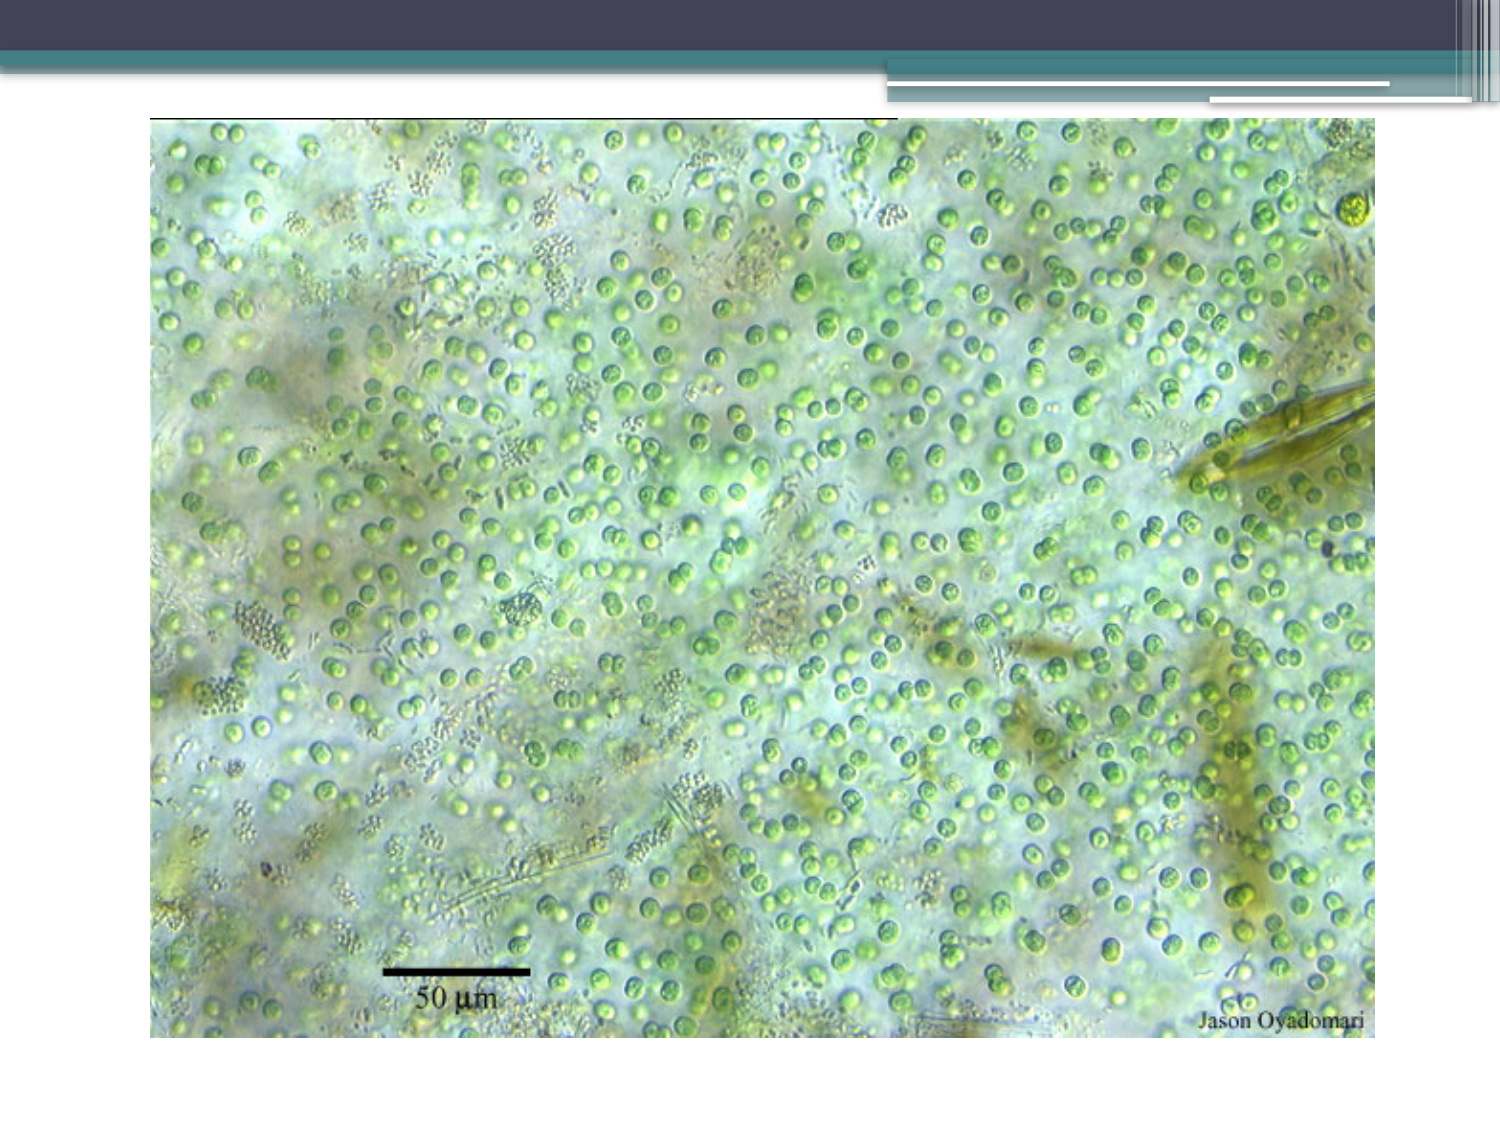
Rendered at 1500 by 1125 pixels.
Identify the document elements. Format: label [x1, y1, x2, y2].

picture [149, 118, 1376, 1038]
